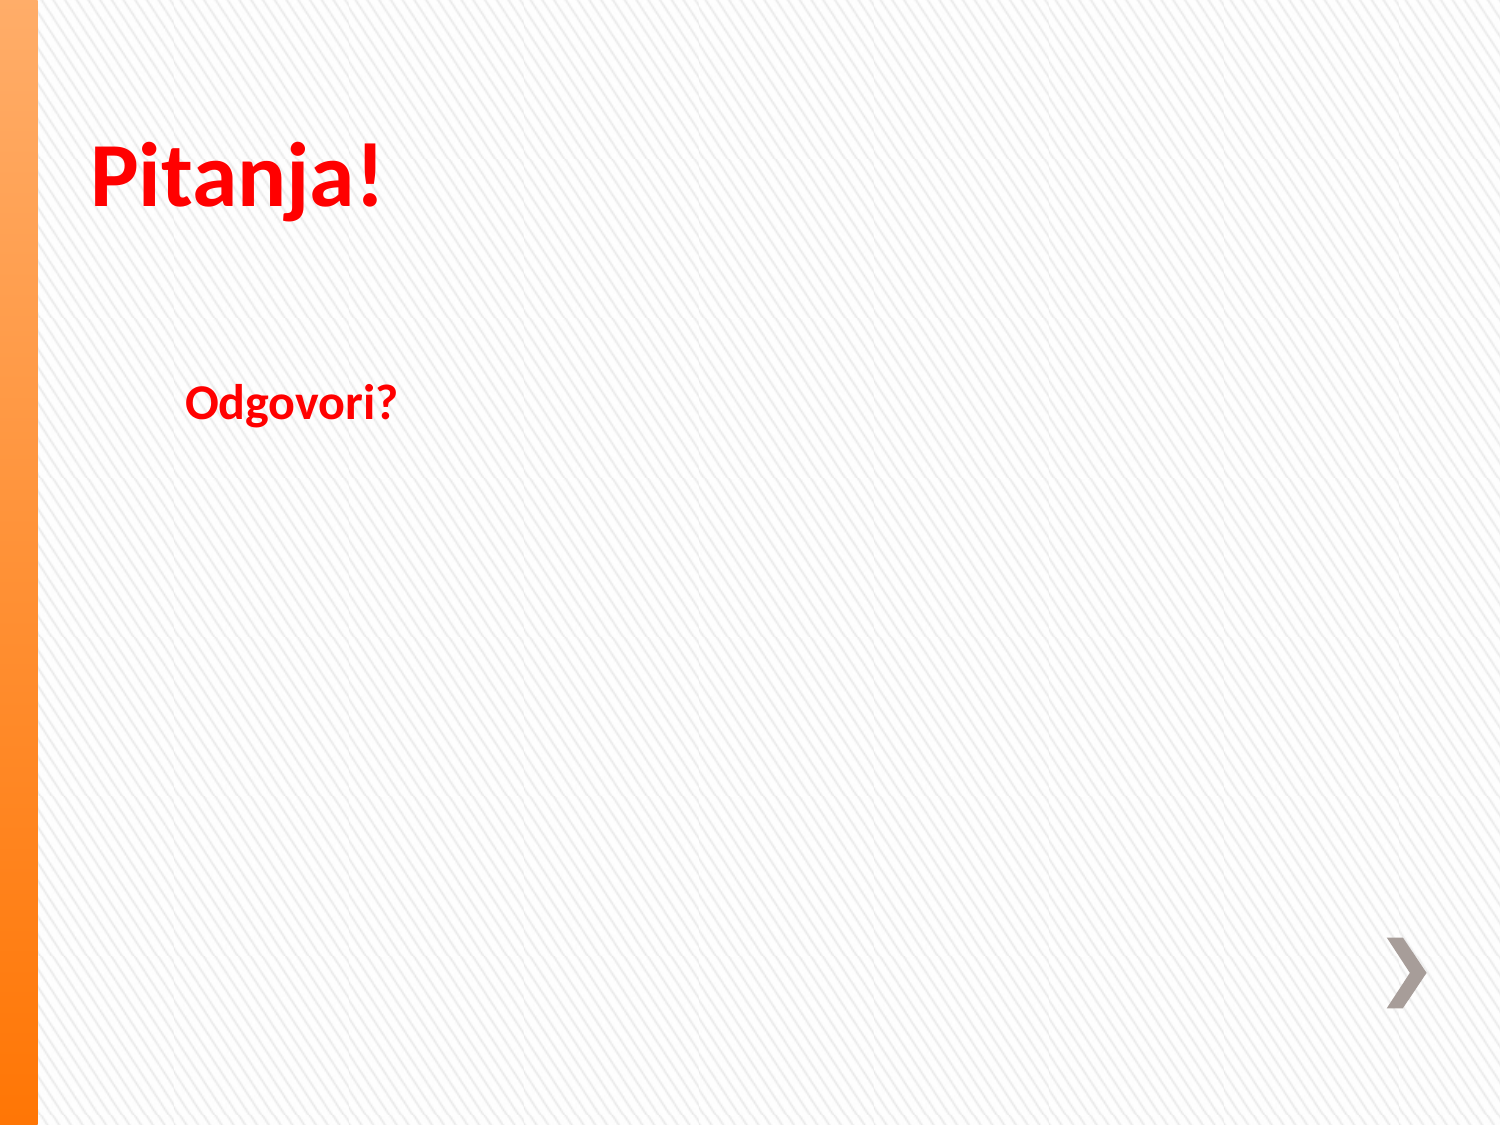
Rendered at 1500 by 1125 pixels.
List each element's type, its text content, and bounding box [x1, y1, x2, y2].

title Pitanja! [75, 45, 1425, 233]
text_box Odgovori? [170, 362, 1308, 438]
